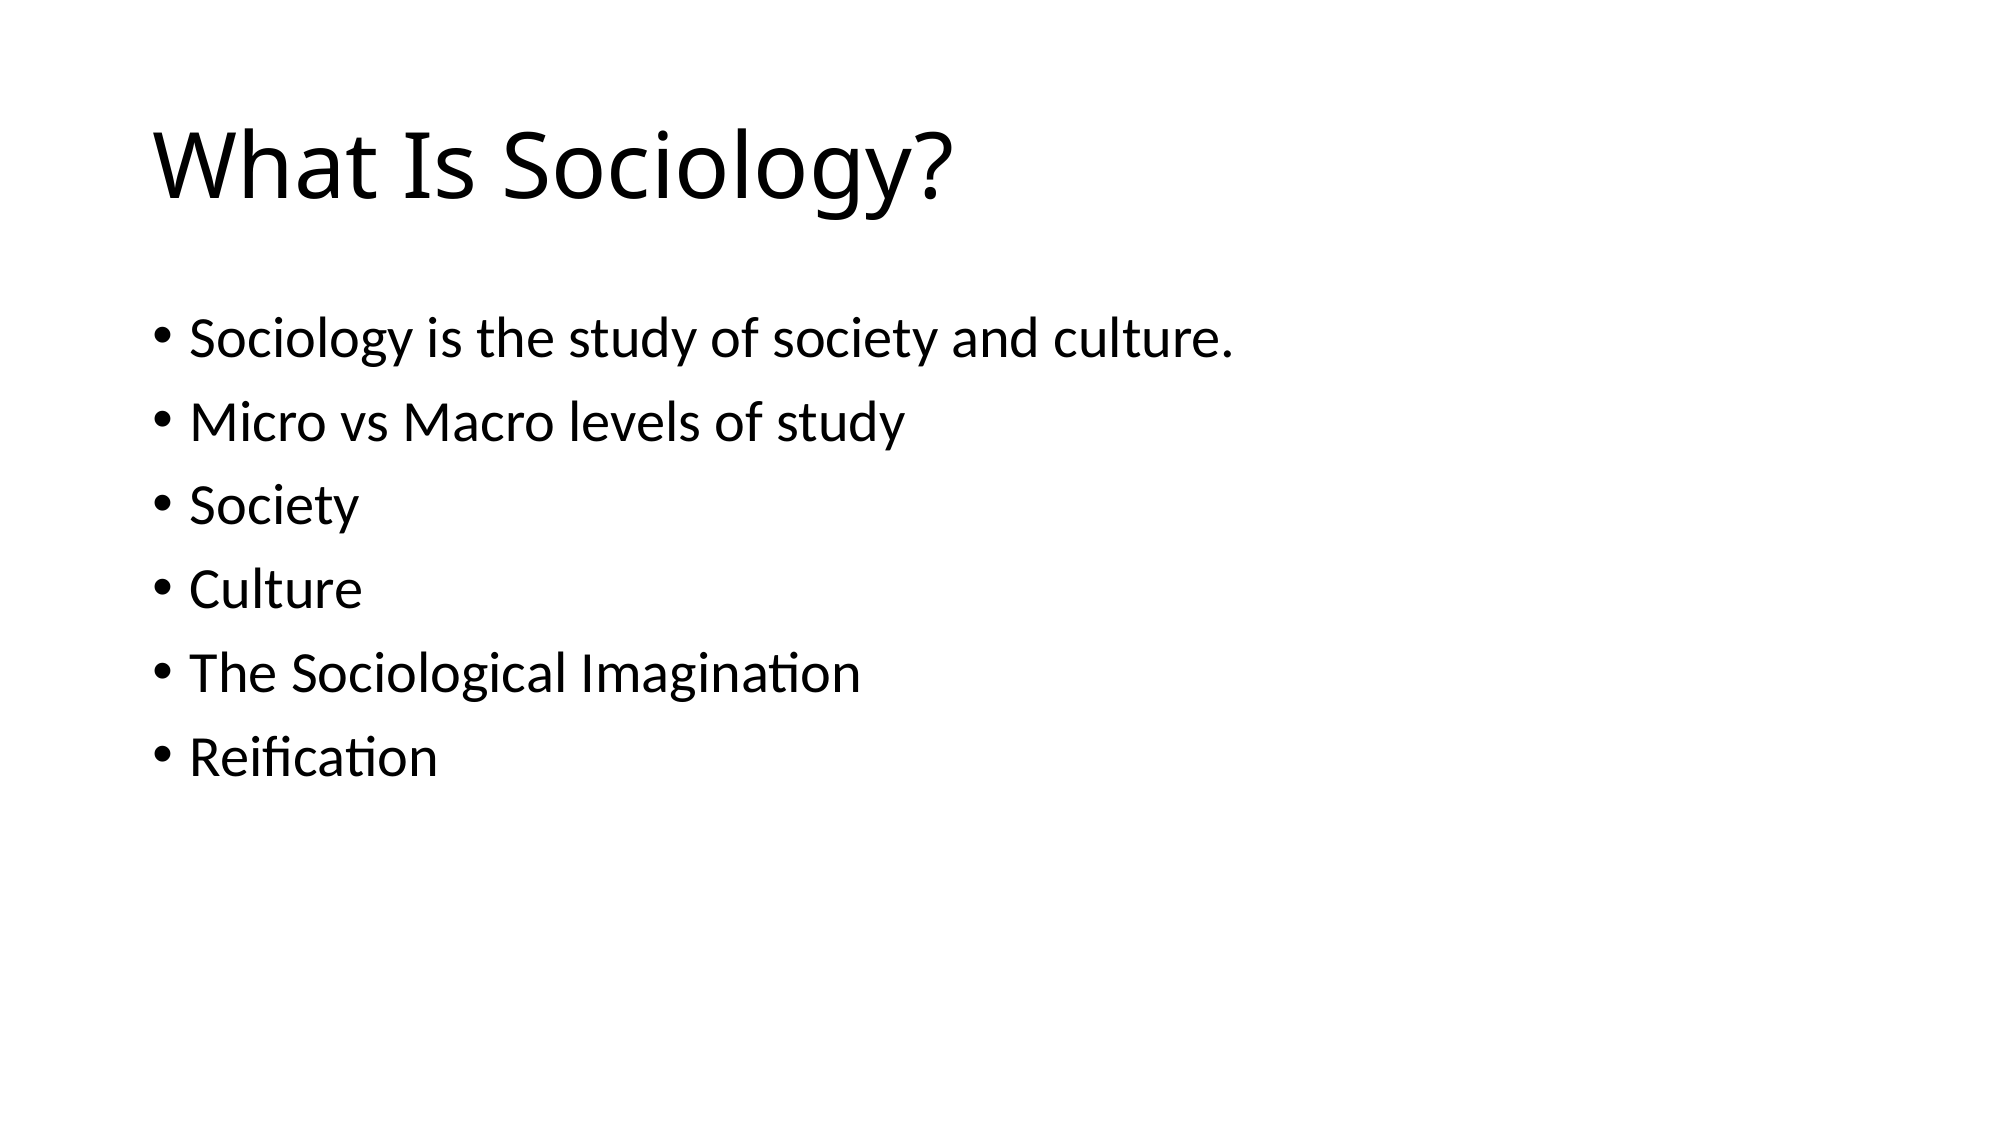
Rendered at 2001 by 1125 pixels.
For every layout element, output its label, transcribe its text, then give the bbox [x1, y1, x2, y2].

title What Is Sociology? [137, 59, 1863, 278]
list Sociology is the study of society and culture. Micro vs Macro levels of study Society Culture The Sociological Imagination Reification [137, 299, 1863, 1014]
